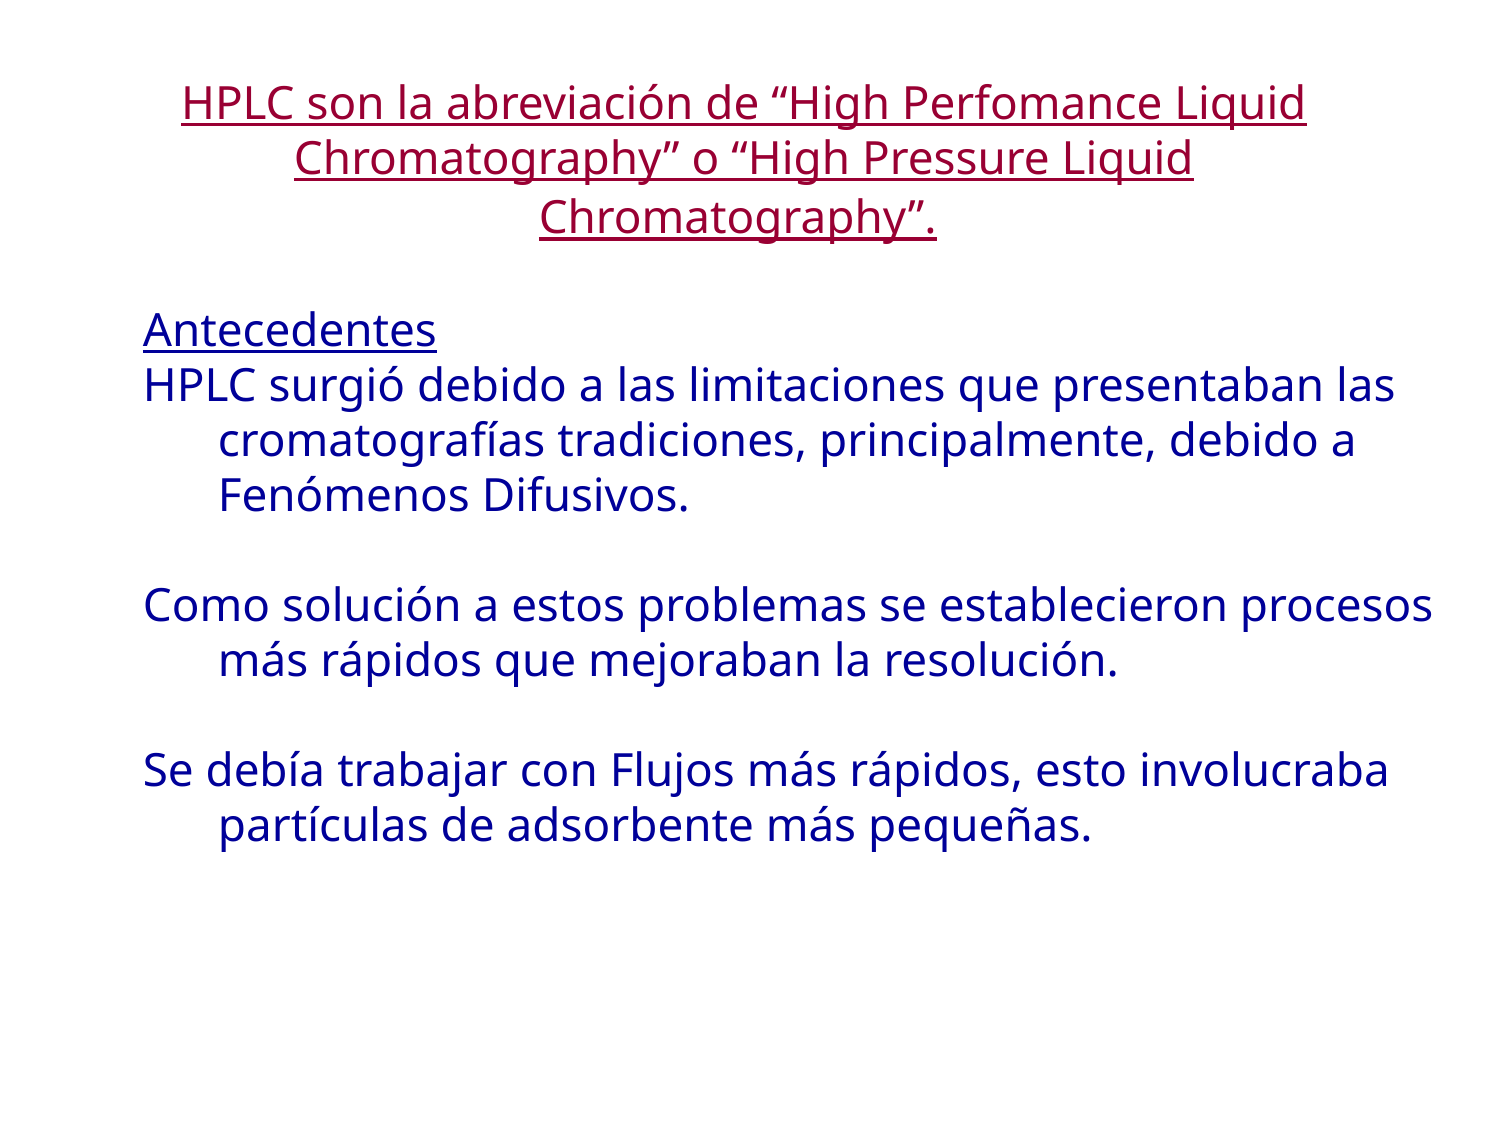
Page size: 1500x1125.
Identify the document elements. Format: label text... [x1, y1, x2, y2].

text_box HPLC son la abreviación de “High Perfomance Liquid Chromatography” o “High Pressure Liquid Chromatography”. [76, 66, 1412, 251]
text_box Antecedentes HPLC surgió debido a las limitaciones que presentaban las cromatografías tradiciones, principalmente, debido a Fenómenos Difusivos. Como solución a estos problemas se establecieron procesos más rápidos que mejoraban la resolución. Se debía trabajar con Flujos más rápidos, esto involucraba partículas de adsorbente más pequeñas. [53, 233, 1500, 634]
